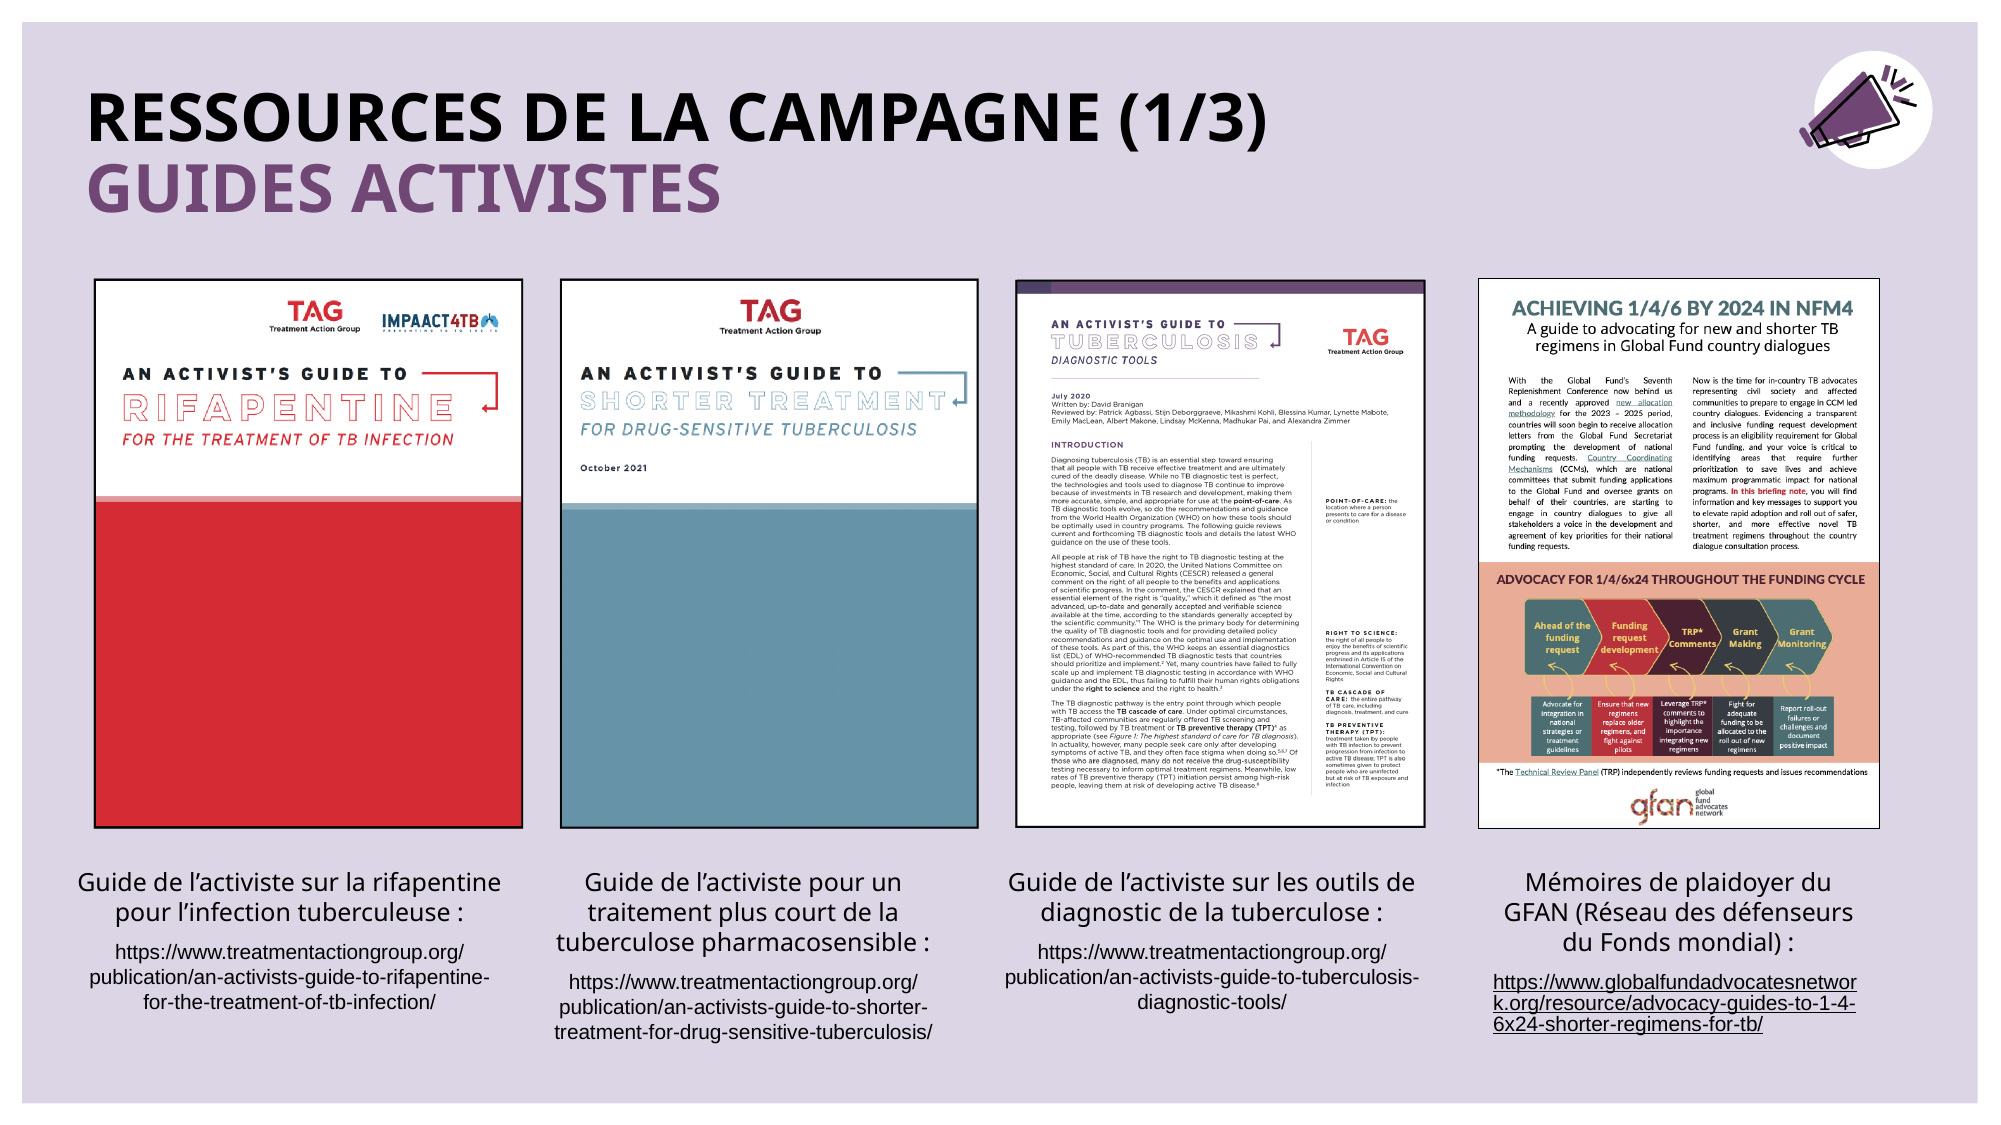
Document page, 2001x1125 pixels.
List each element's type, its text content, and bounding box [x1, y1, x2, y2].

picture [1478, 278, 1880, 829]
text_box Mémoires de plaidoyer du GFAN (Réseau des défenseurs du Fonds mondial) : https://www.globalfundadvocatesnetwork.org/resource/advocacy-guides-to-1-4-6x24-shorter-regimens-for-tb/ [1478, 859, 1880, 1027]
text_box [1785, 39, 1933, 178]
text_box Guide de l’activiste sur la rifapentine pour l’infection tuberculeuse : https://www.treatmentactiongroup.org/publication/an-activists-guide-to-rifapentine-for-the-treatment-of-tb-infection/ [59, 859, 513, 1022]
text_box Guide de l’activiste sur les outils de diagnostic de la tuberculose : https://www.treatmentactiongroup.org/publication/an-activists-guide-to-tuberculosis-diagnostic-tools/ [982, 859, 1443, 1022]
text_box Guide de l’activiste pour un traitement plus court de la tuberculose pharmacosensible : https://www.treatmentactiongroup.org/publication/an-activists-guide-to-shorter-treatment-for-drug-sensitive-tuberculosis/ [513, 858, 974, 1051]
text_box RESSOURCES DE LA CAMPAGNE (1/3) GUIDES ACTIVISTES [70, 76, 1591, 195]
picture [93, 278, 1426, 829]
